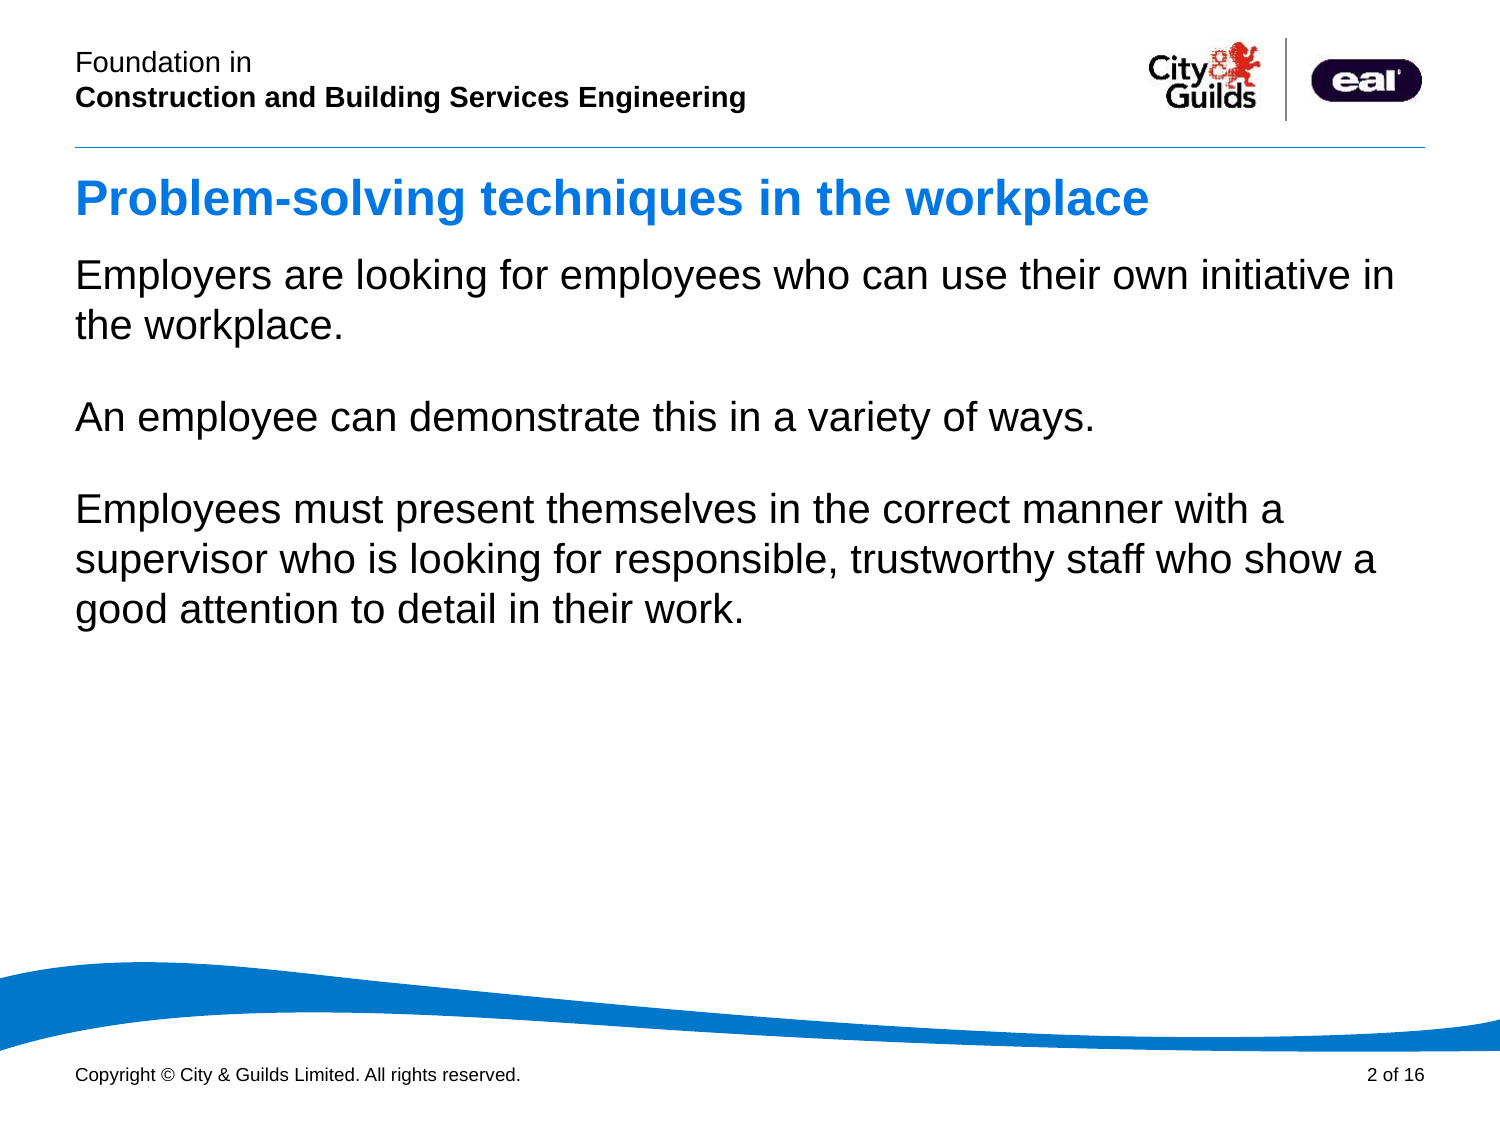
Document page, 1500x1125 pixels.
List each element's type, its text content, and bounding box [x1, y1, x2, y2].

title Problem-solving techniques in the workplace [74, 165, 1426, 229]
picture [1149, 38, 1422, 121]
list Employers are looking for employees who can use their own initiative in the workplace. An employee can demonstrate this in a variety of ways. Employees must present themselves in the correct manner with a supervisor who is looking for responsible, trustworthy staff who show a good attention to detail in their work. [74, 247, 1426, 946]
